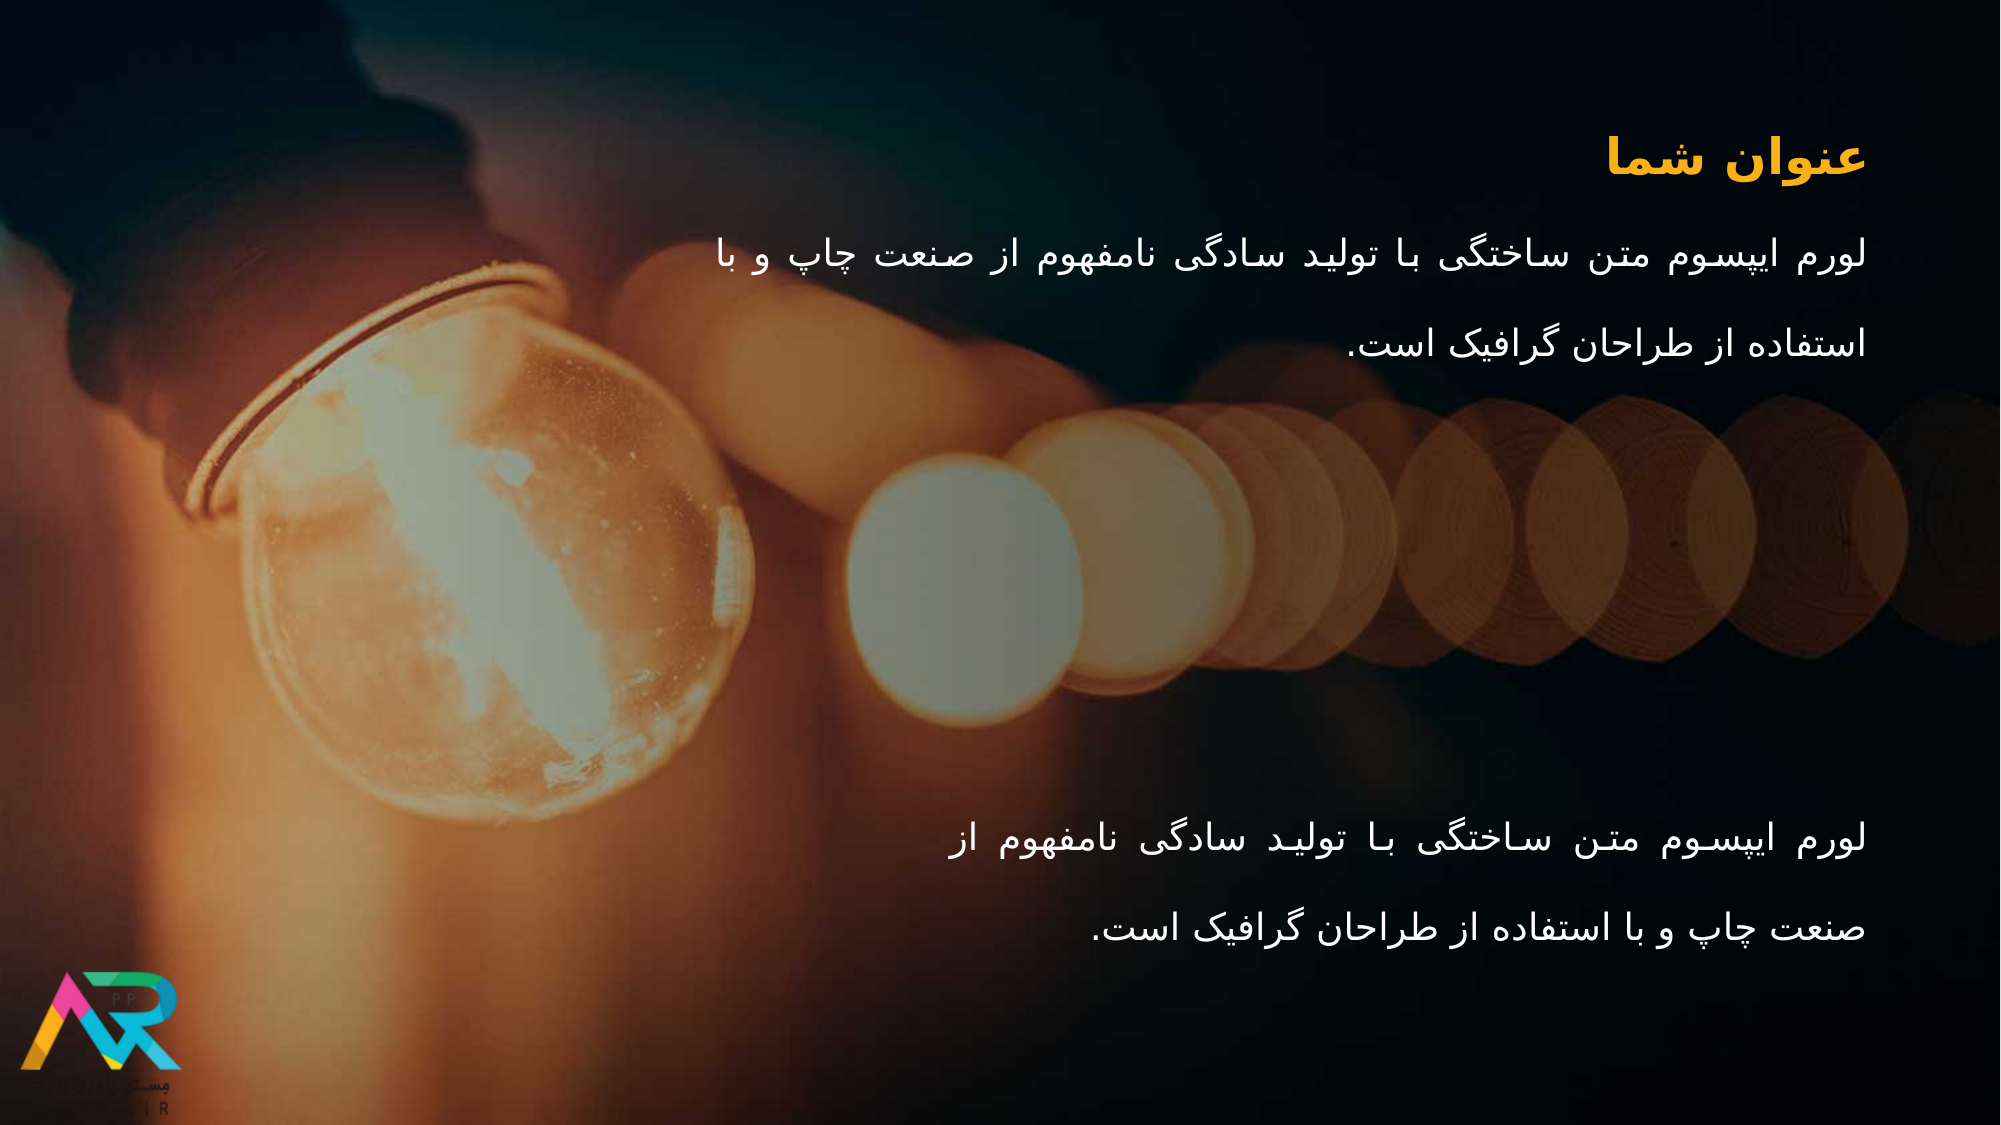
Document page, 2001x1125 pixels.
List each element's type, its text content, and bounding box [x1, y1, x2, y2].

picture [0, 0, 2001, 1125]
text_box لورم ایپسوم متن ساختگی با تولید سادگی نامفهوم از صنعت چاپ و با استفاده از طراحان گرافیک است. [927, 760, 1883, 956]
text_box عنوان شما [698, 116, 1885, 192]
text_box لورم ایپسوم متن ساختگی با تولید سادگی نامفهوم از صنعت چاپ و با استفاده از طراحان گرافیک است. [696, 176, 1883, 371]
